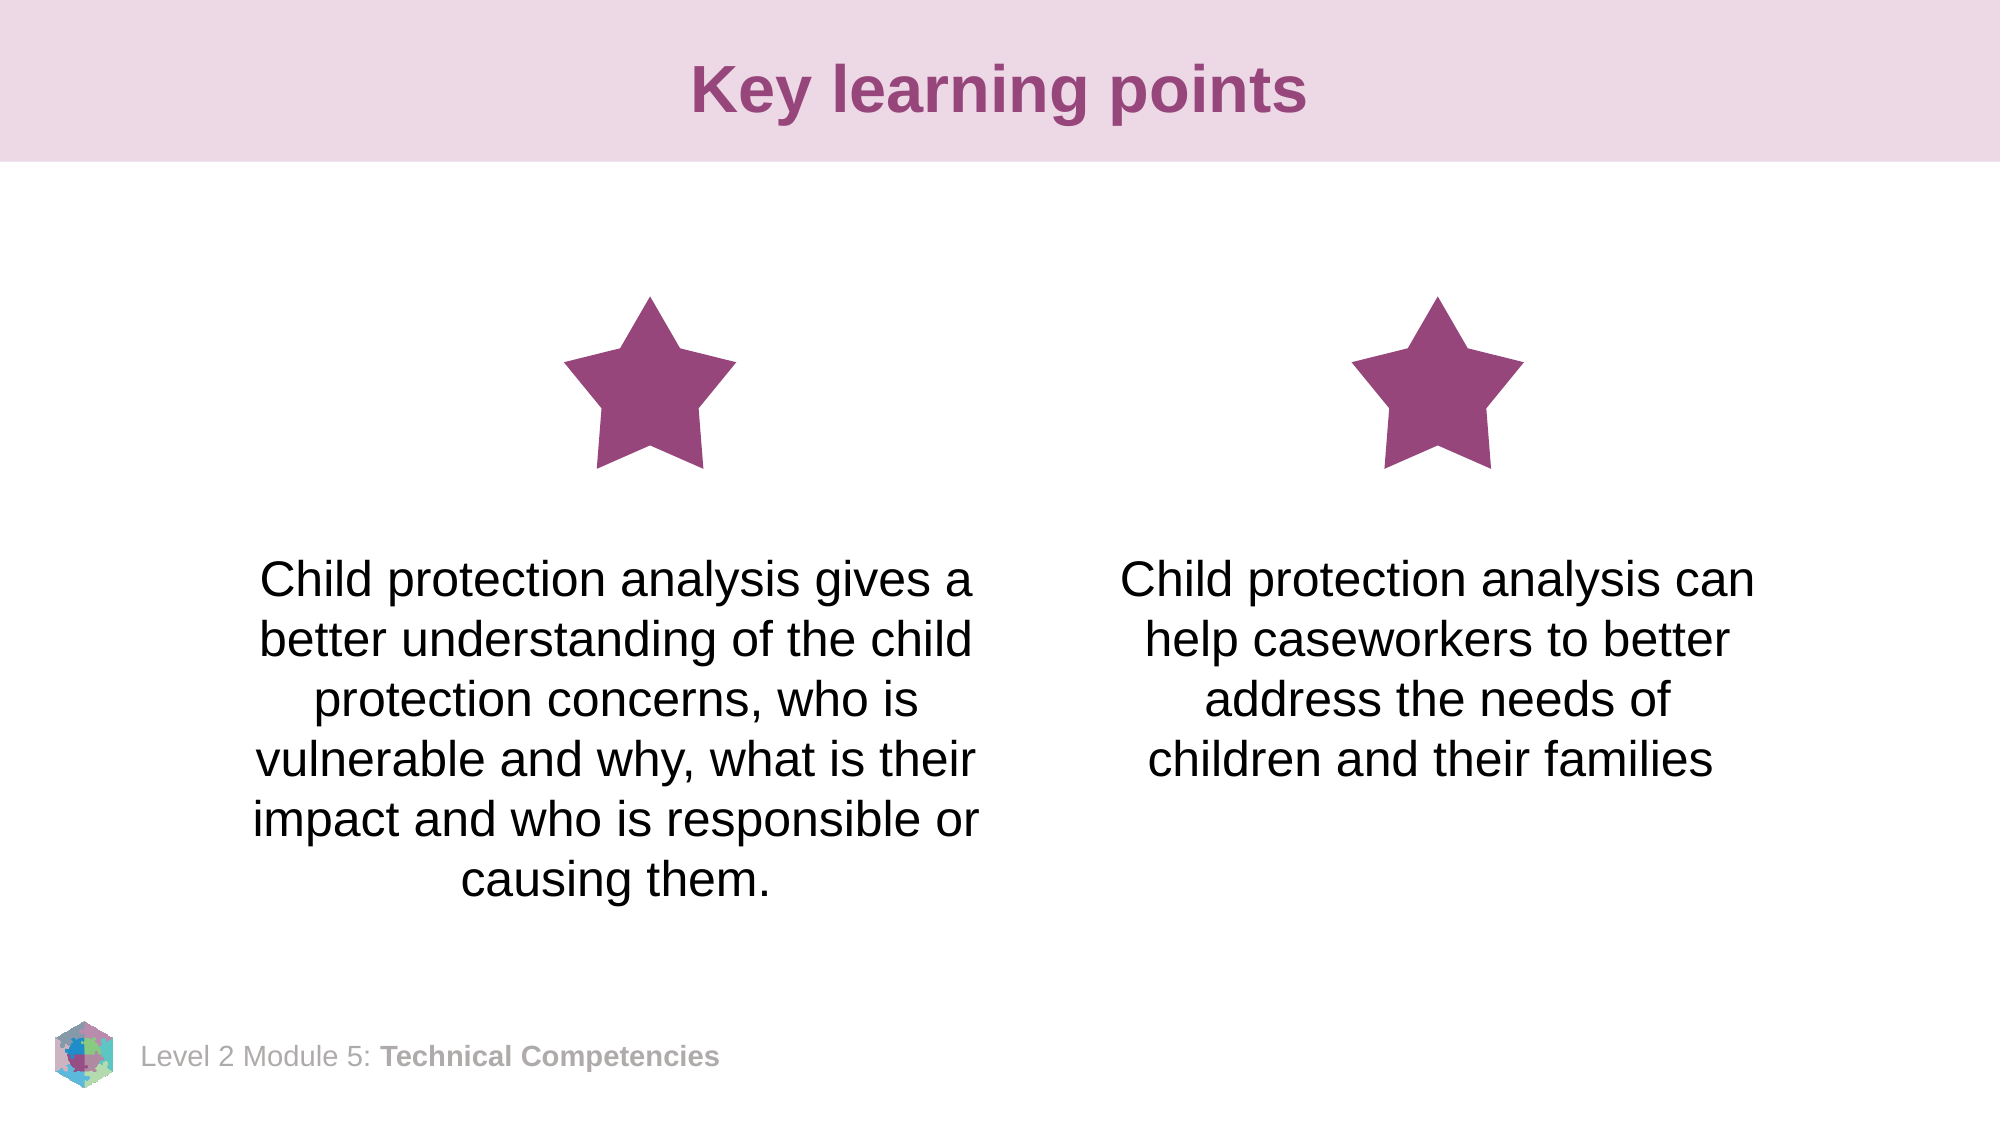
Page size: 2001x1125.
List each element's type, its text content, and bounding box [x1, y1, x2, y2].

text_box [1351, 296, 1524, 469]
text_box [563, 296, 737, 469]
text_box Child protection analysis gives a better understanding of the child protection concerns, who is vulnerable and why, what is their impact and who is responsible or causing them. [223, 539, 1010, 914]
picture [55, 1021, 113, 1088]
title Key learning points [137, 19, 1863, 163]
text_box Child protection analysis can help caseworkers to better address the needs of children and their families [1096, 539, 1779, 794]
